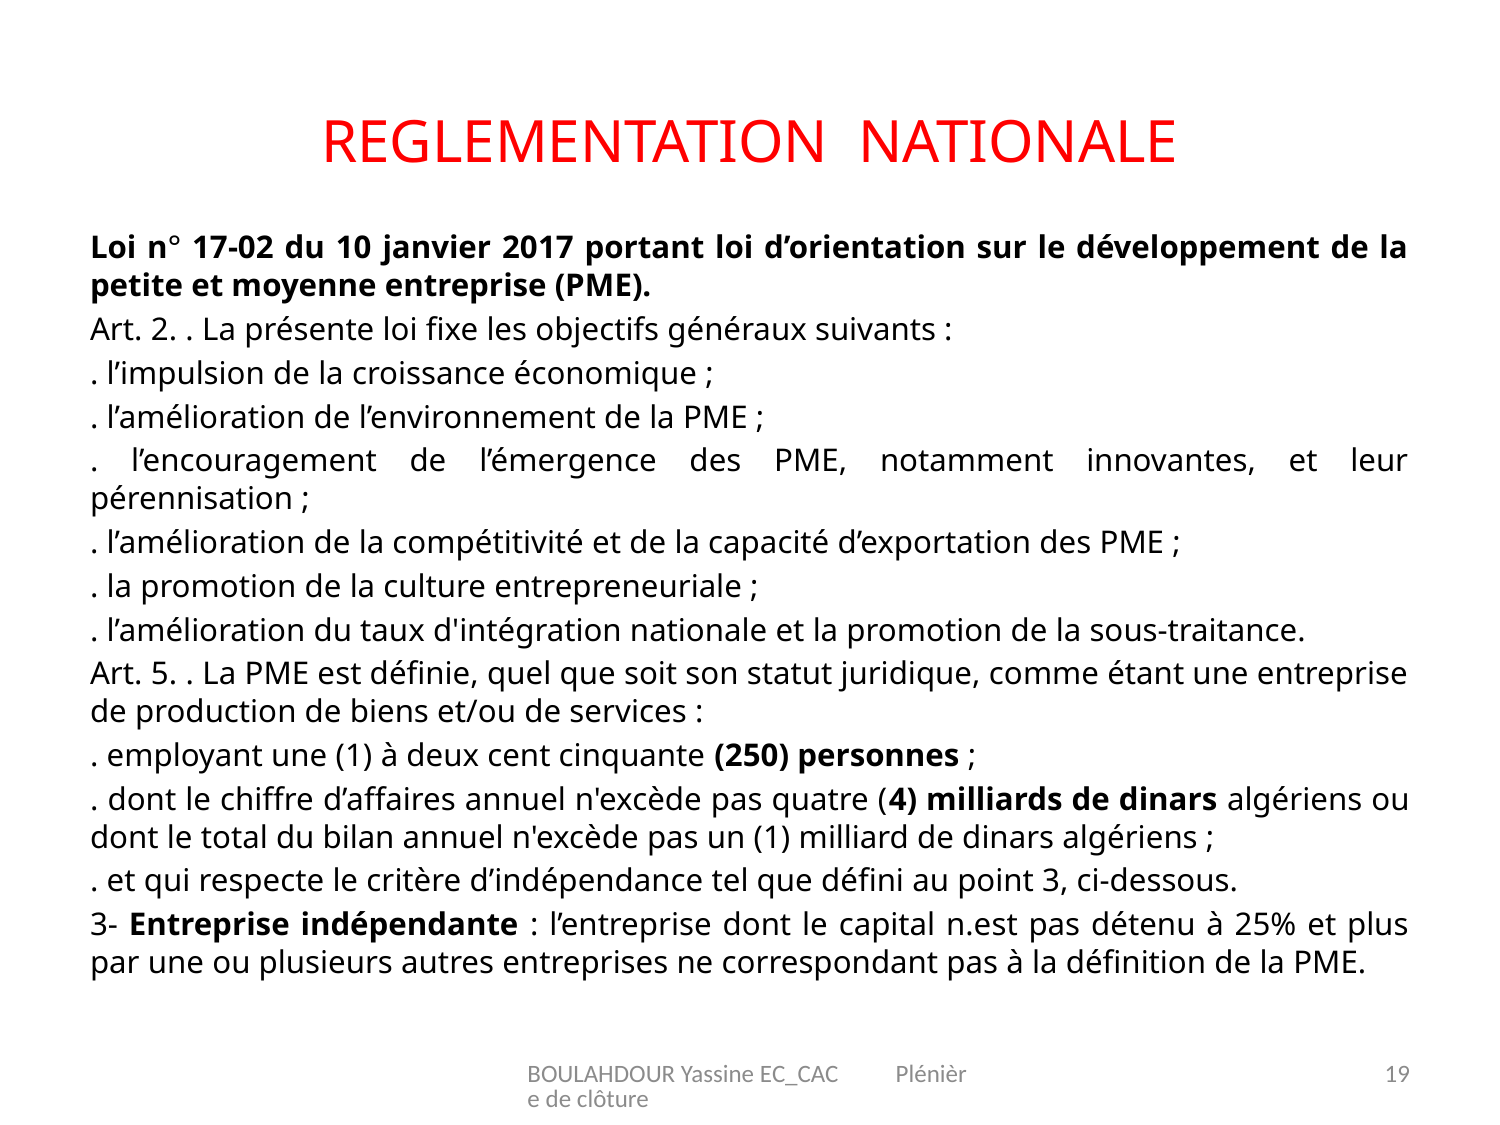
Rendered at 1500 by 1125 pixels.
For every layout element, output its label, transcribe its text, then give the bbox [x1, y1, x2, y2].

list Loi n° 17-02 du 10 janvier 2017 portant loi d’orientation sur le développement de la petite et moyenne entreprise (PME). Art. 2. . La présente loi fixe les objectifs généraux suivants : . l’impulsion de la croissance économique ; . l’amélioration de l’environnement de la PME ; . l’encouragement de l’émergence des PME, notamment innovantes, et leur pérennisation ; . l’amélioration de la compétitivité et de la capacité d’exportation des PME ; . la promotion de la culture entrepreneuriale ; . l’amélioration du taux d'intégration nationale et la promotion de la sous-traitance. Art. 5. . La PME est définie, quel que soit son statut juridique, comme étant une entreprise de production de biens et/ou de services : . employant une (1) à deux cent cinquante (250) personnes ; . dont le chiffre d’affaires annuel n'excède pas quatre (4) milliards de dinars algériens ou dont le total du bilan annuel n'excède pas un (1) milliard de dinars algériens ; . et qui respecte le critère d’indépendance tel que défini au point 3, ci-dessous. 3- Entreprise indépendante : l’entreprise dont le capital n.est pas détenu à 25% et plus par une ou plusieurs autres entreprises ne correspondant pas à la définition de la PME. [75, 219, 1425, 1005]
slide_number 19 [1074, 1042, 1425, 1103]
title Reglementation Nationale [75, 45, 1425, 219]
footer BOULAHDOUR Yassine EC_CAC Plénière de clôture [512, 1042, 988, 1103]
